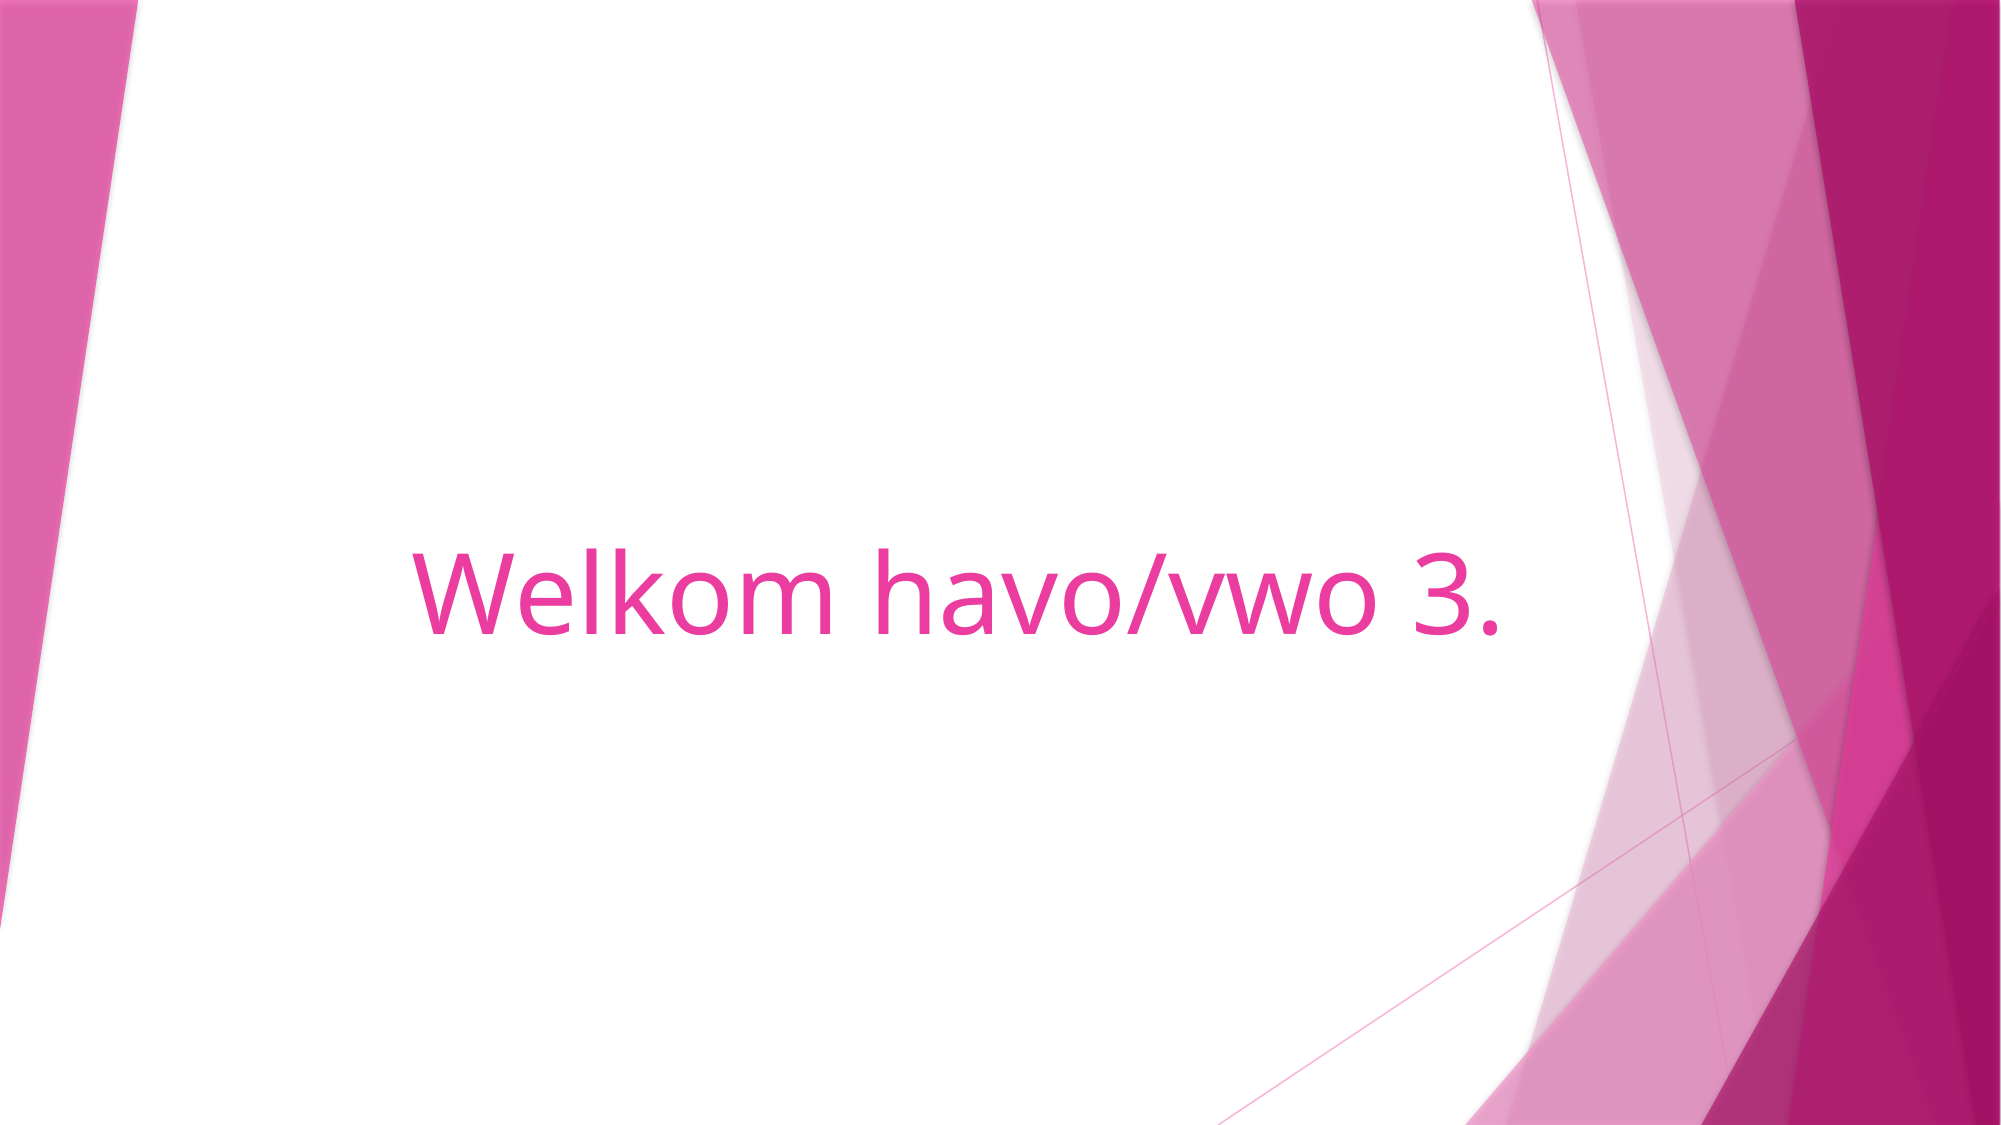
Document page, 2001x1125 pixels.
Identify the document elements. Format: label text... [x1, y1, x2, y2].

title Welkom havo/vwo 3. [247, 394, 1522, 665]
